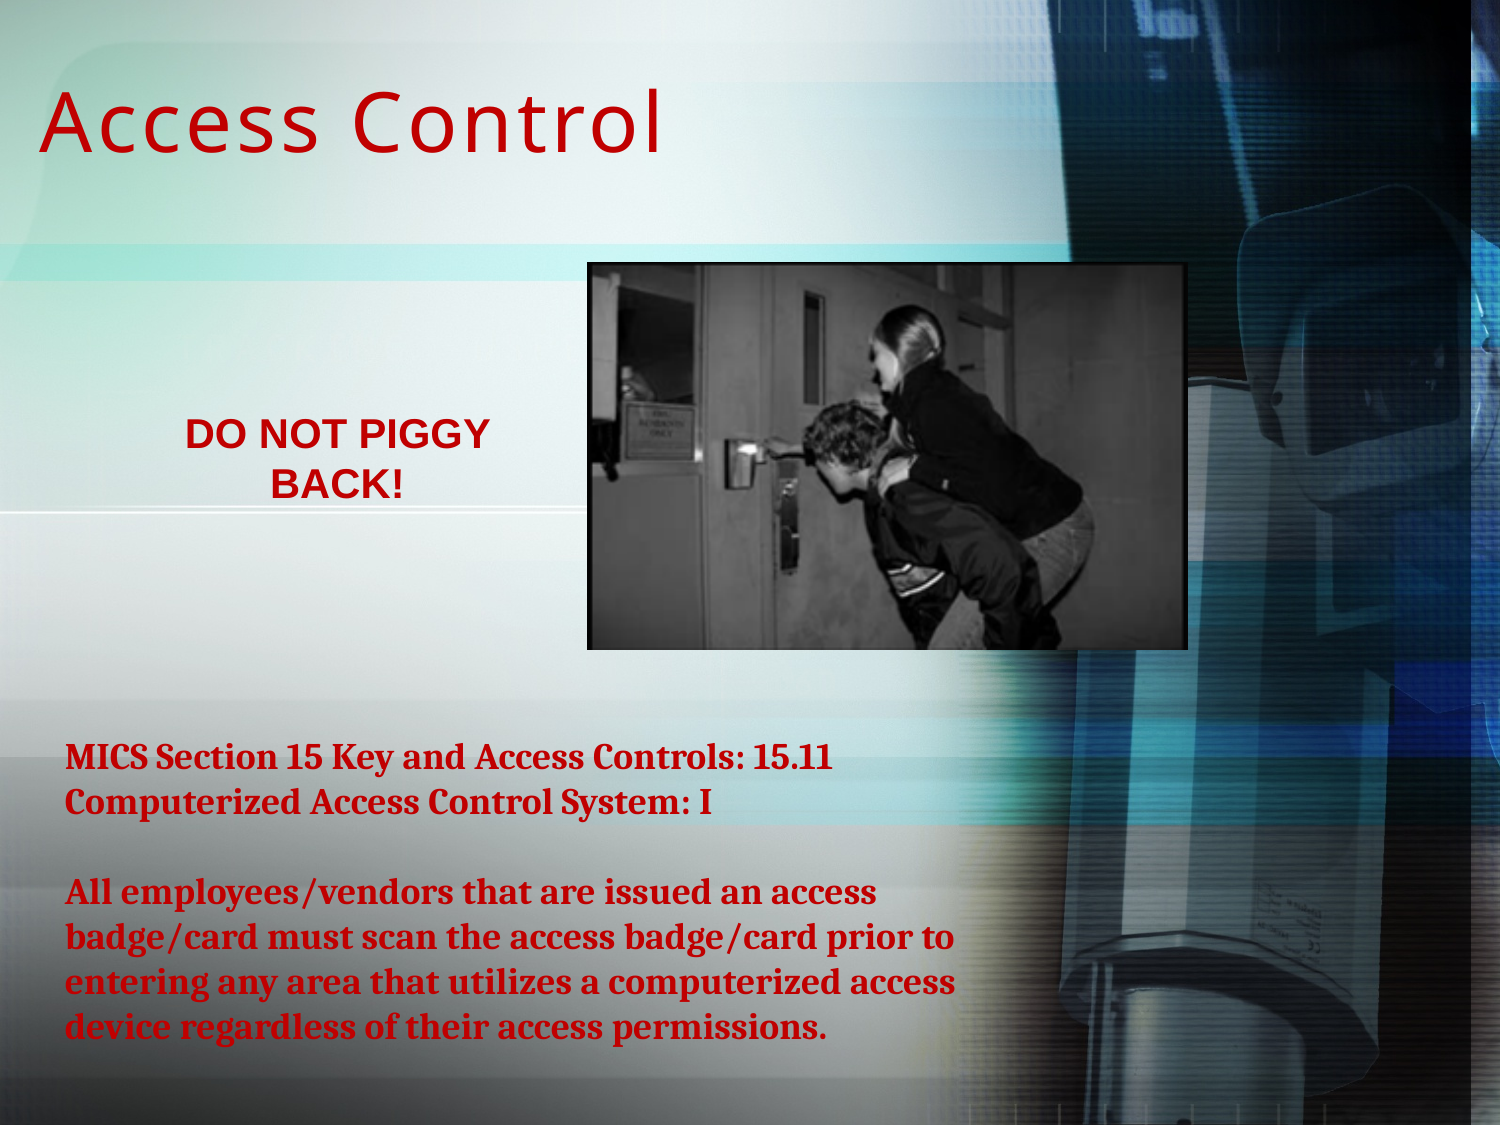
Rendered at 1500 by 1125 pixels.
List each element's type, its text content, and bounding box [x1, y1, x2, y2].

text_box DO NOT PIGGY BACK! [137, 399, 538, 515]
title Access Control [24, 24, 1113, 213]
text_box MICS Section 15 Key and Access Controls: 15.11 Computerized Access Control System: I All employees/vendors that are issued an access badge/card must scan the access badge/card prior to entering any area that utilizes a computerized access device regardless of their access permissions. [50, 724, 1075, 1055]
picture [0, 0, 1500, 1125]
